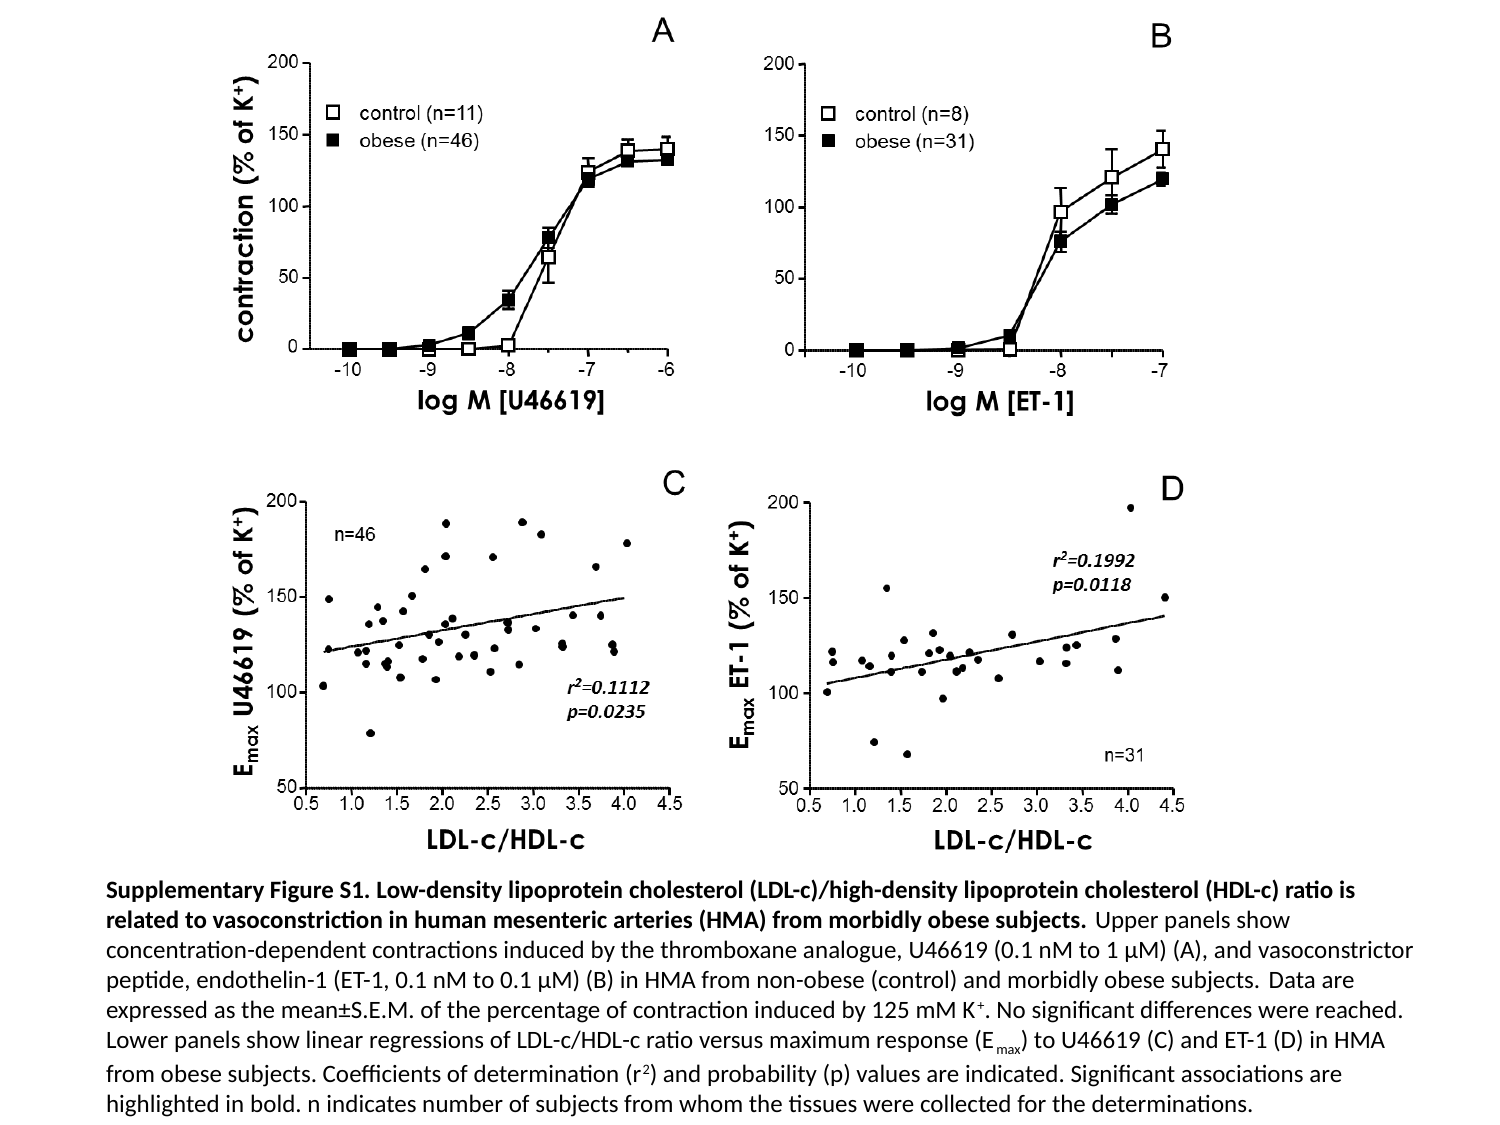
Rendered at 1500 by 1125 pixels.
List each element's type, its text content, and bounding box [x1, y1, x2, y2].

text_box Supplementary Figure S1. Low-density lipoprotein cholesterol (LDL-c)/high-density lipoprotein cholesterol (HDL-c) ratio is related to vasoconstriction in human mesenteric arteries (HMA) from morbidly obese subjects. Upper panels show concentration-dependent contractions induced by the thromboxane analogue, U46619 (0.1 nM to 1 µM) (A), and vasoconstrictor peptide, endothelin-1 (ET-1, 0.1 nM to 0.1 µM) (B) in HMA from non-obese (control) and morbidly obese subjects. Data are expressed as the mean±S.E.M. of the percentage of contraction induced by 125 mM K+. No significant differences were reached. Lower panels show linear regressions of LDL-c/HDL-c ratio versus maximum response (Emax) to U46619 (C) and ET-1 (D) in HMA from obese subjects. Coefficients of determination (r2) and probability (p) values are indicated. Significant associations are highlighted in bold. n indicates number of subjects from whom the tissues were collected for the determinations. [91, 866, 1448, 1125]
picture [217, 0, 1205, 871]
